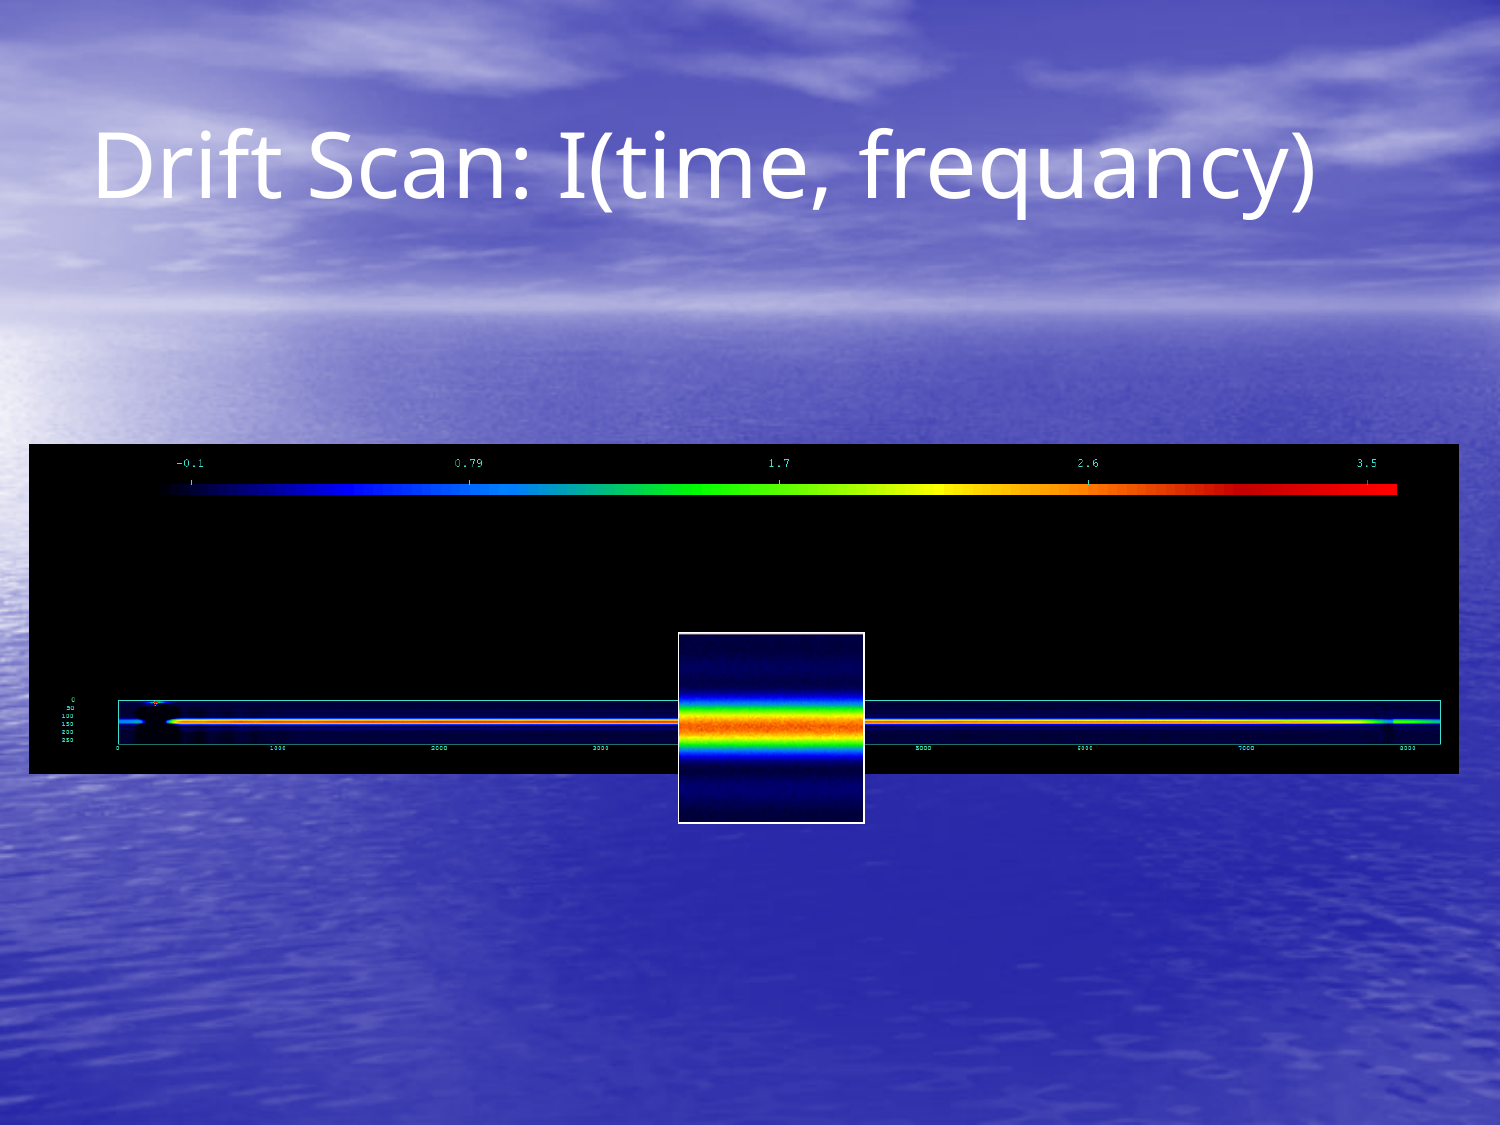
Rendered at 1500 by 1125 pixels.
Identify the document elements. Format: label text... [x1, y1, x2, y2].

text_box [29, 444, 1459, 823]
title Drift Scan: I(time, frequancy) [74, 47, 1426, 276]
